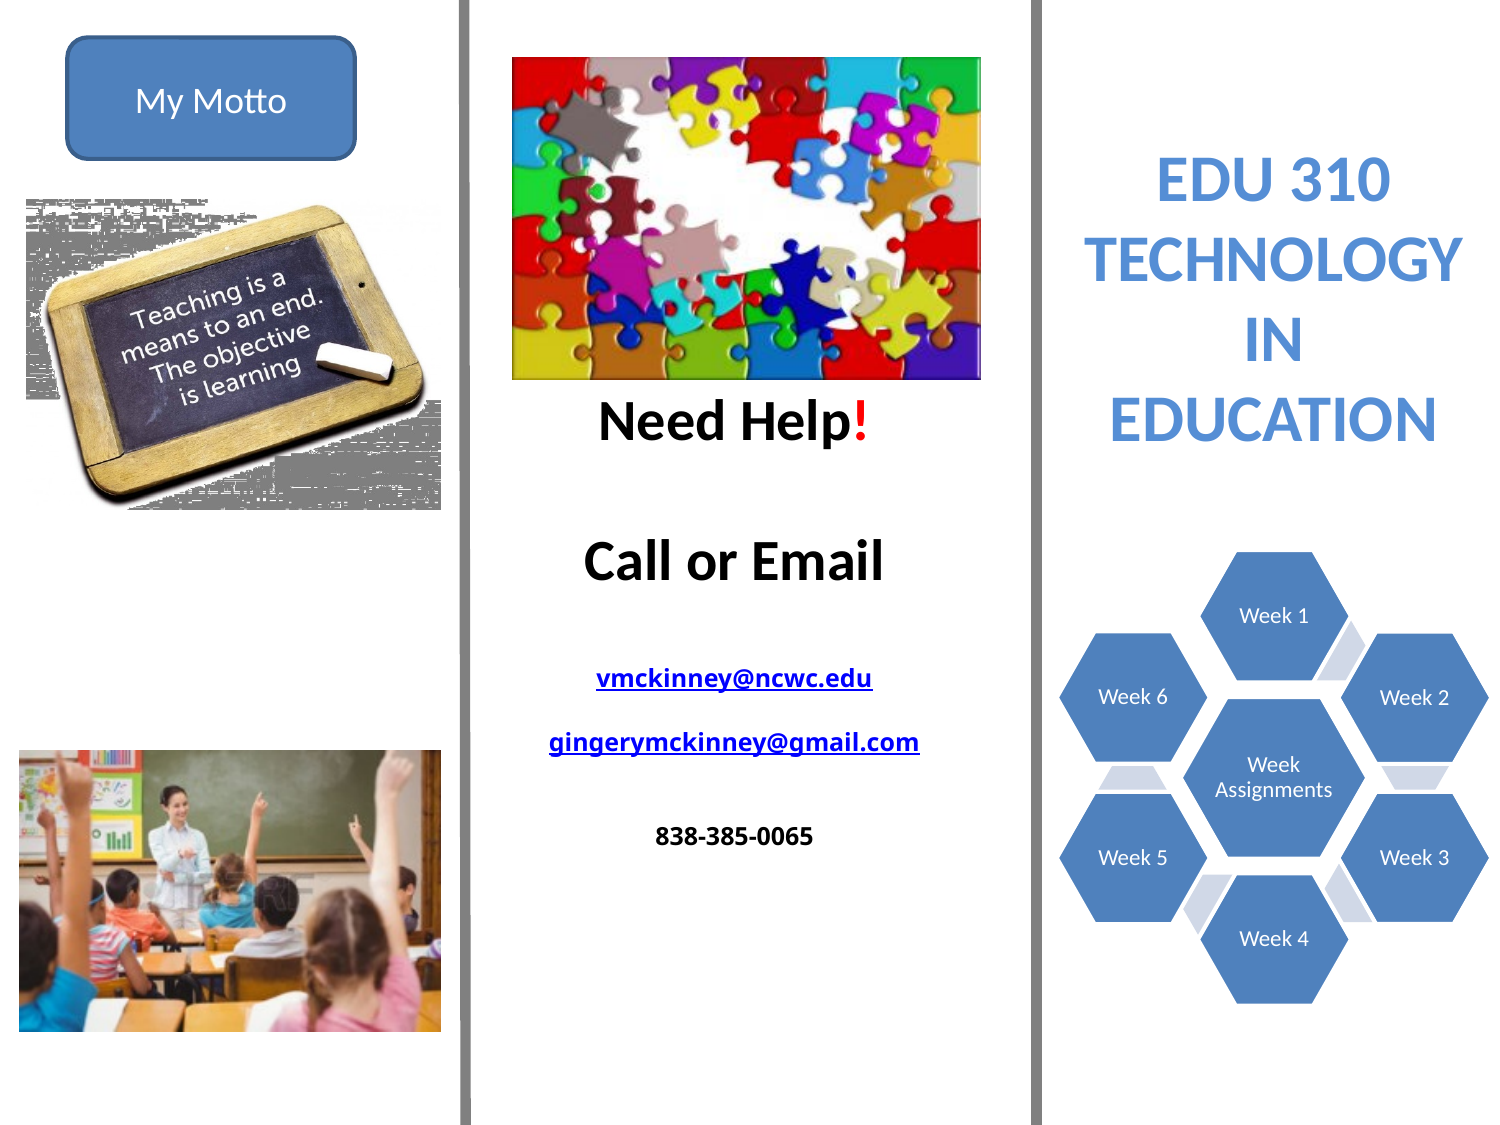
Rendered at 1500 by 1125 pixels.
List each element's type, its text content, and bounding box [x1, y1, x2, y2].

text_box Need Help! Call or Email vmckinney@ncwc.edu gingerymckinney@gmail.com 838-385-0065 [479, 374, 990, 963]
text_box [931, 549, 1500, 1006]
picture [19, 750, 441, 1032]
picture [511, 57, 982, 380]
picture [26, 199, 441, 511]
text_box EDU 310 Technology in Education [1068, 127, 1480, 462]
text_box My Motto [65, 35, 357, 161]
